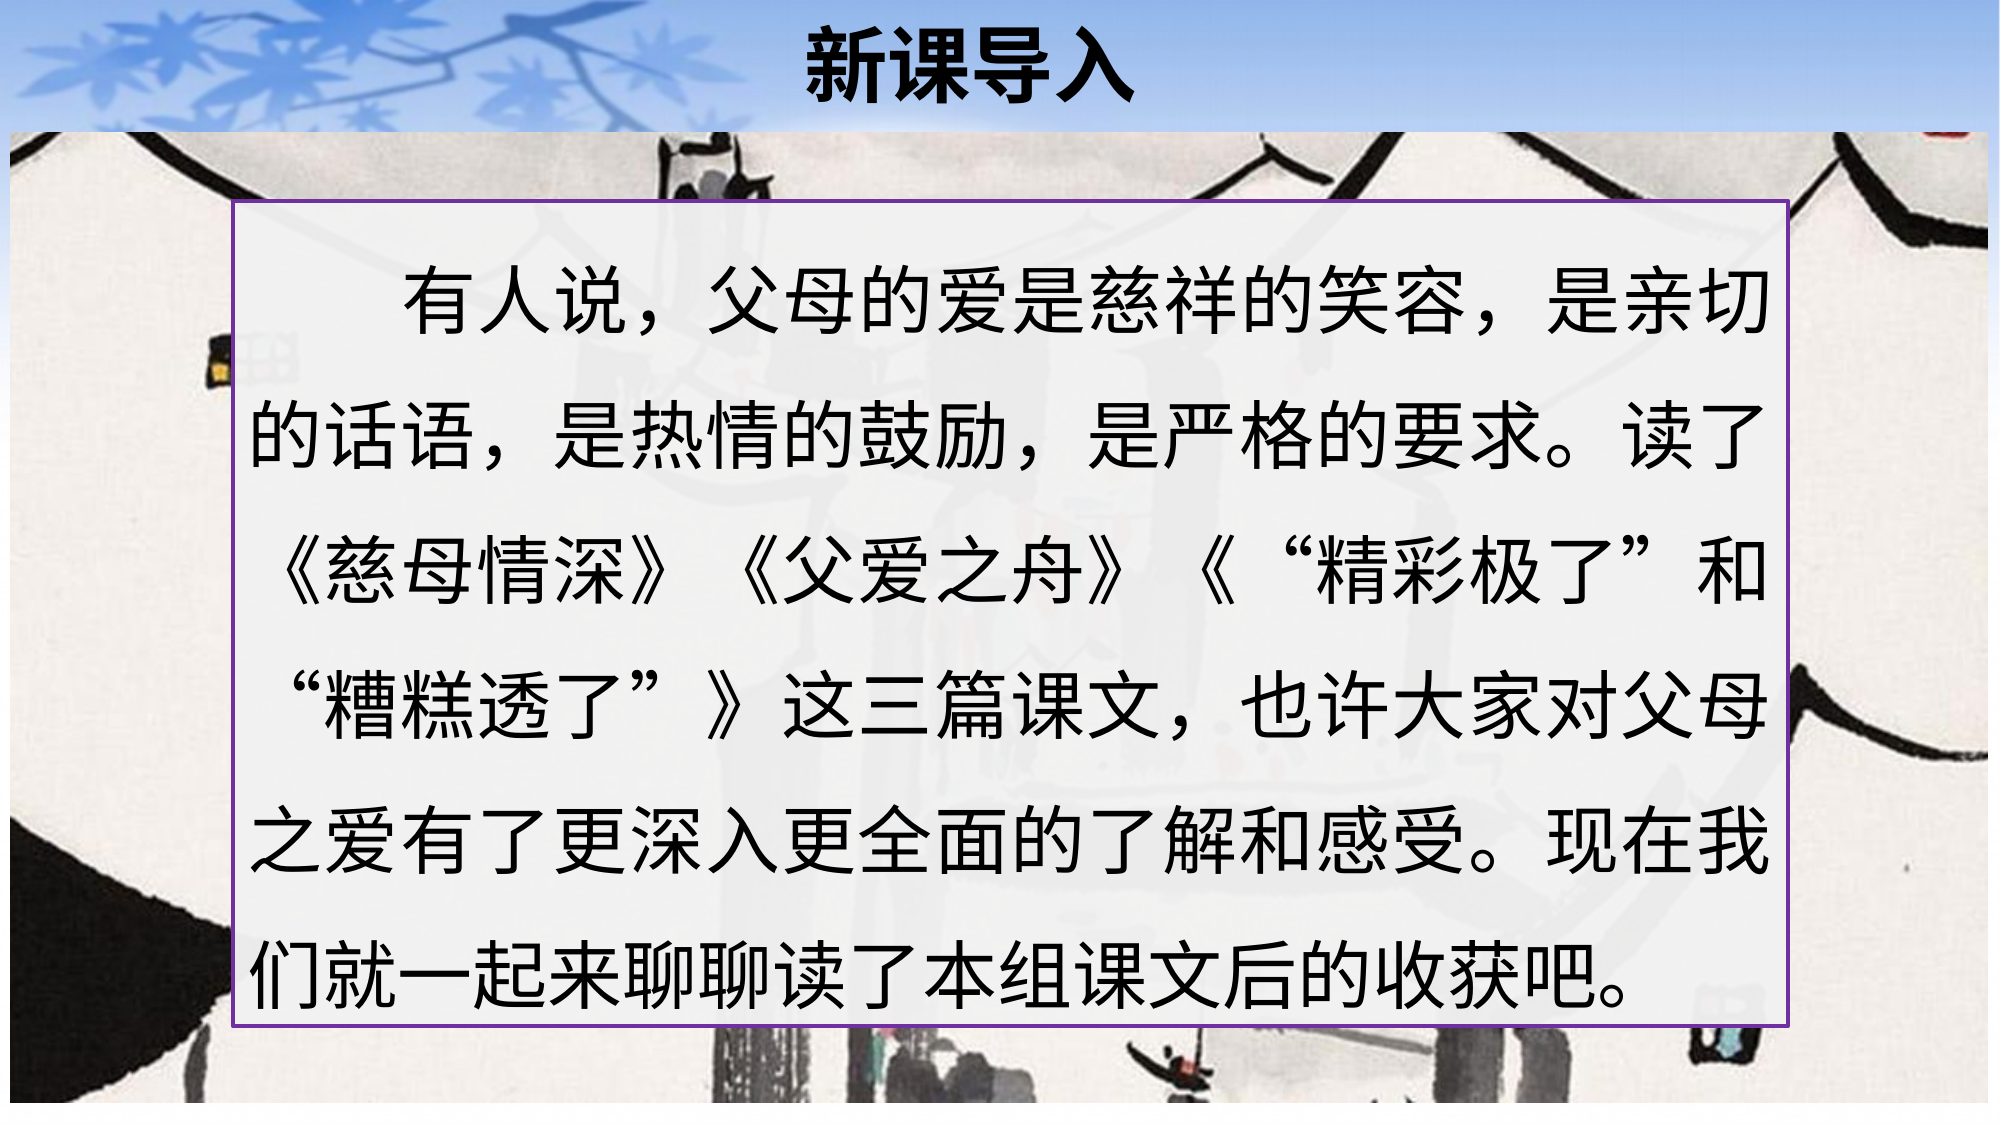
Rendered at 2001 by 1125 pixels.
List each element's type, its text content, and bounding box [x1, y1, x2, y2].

text_box 新课导入 [0, 6, 1971, 121]
picture [0, 0, 2001, 1125]
